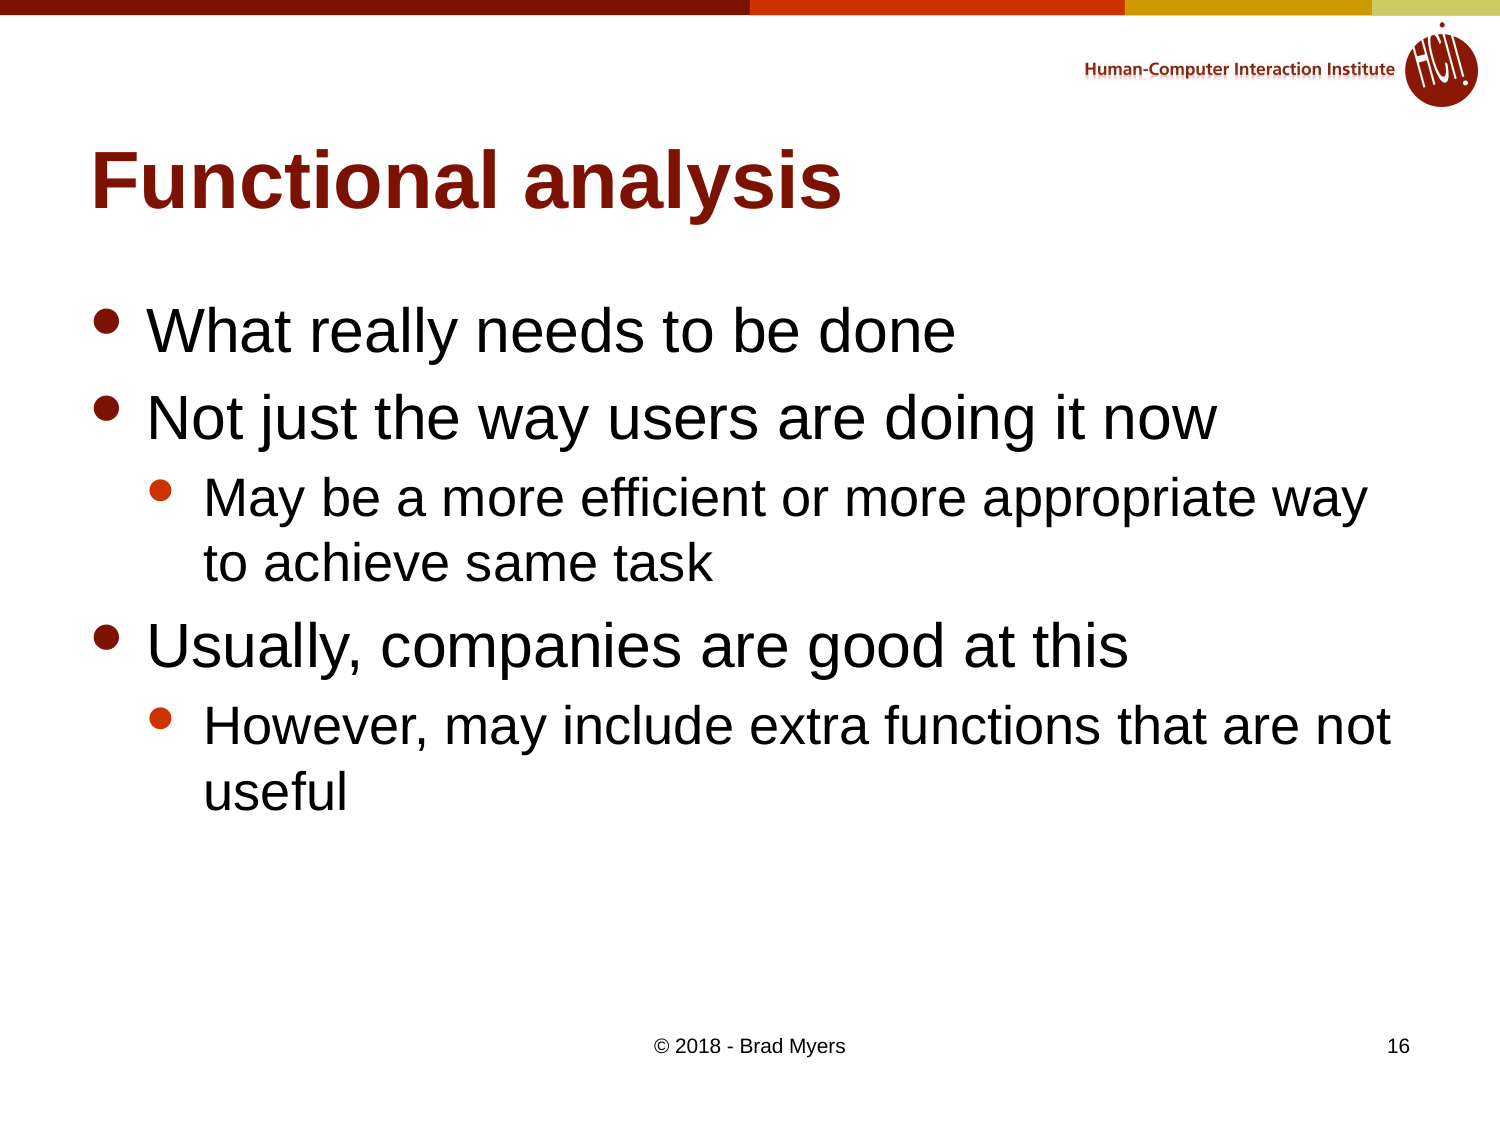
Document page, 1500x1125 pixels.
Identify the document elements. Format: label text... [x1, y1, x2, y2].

title Functional analysis [74, 19, 1313, 233]
slide_number 16 [1074, 1024, 1426, 1101]
list What really needs to be done Not just the way users are doing it now May be a more efficient or more appropriate way to achieve same task Usually, companies are good at this However, may include extra functions that are not useful [74, 281, 1426, 1006]
picture [1313, 22, 1478, 107]
footer © 2018 - Brad Myers [512, 1024, 988, 1101]
